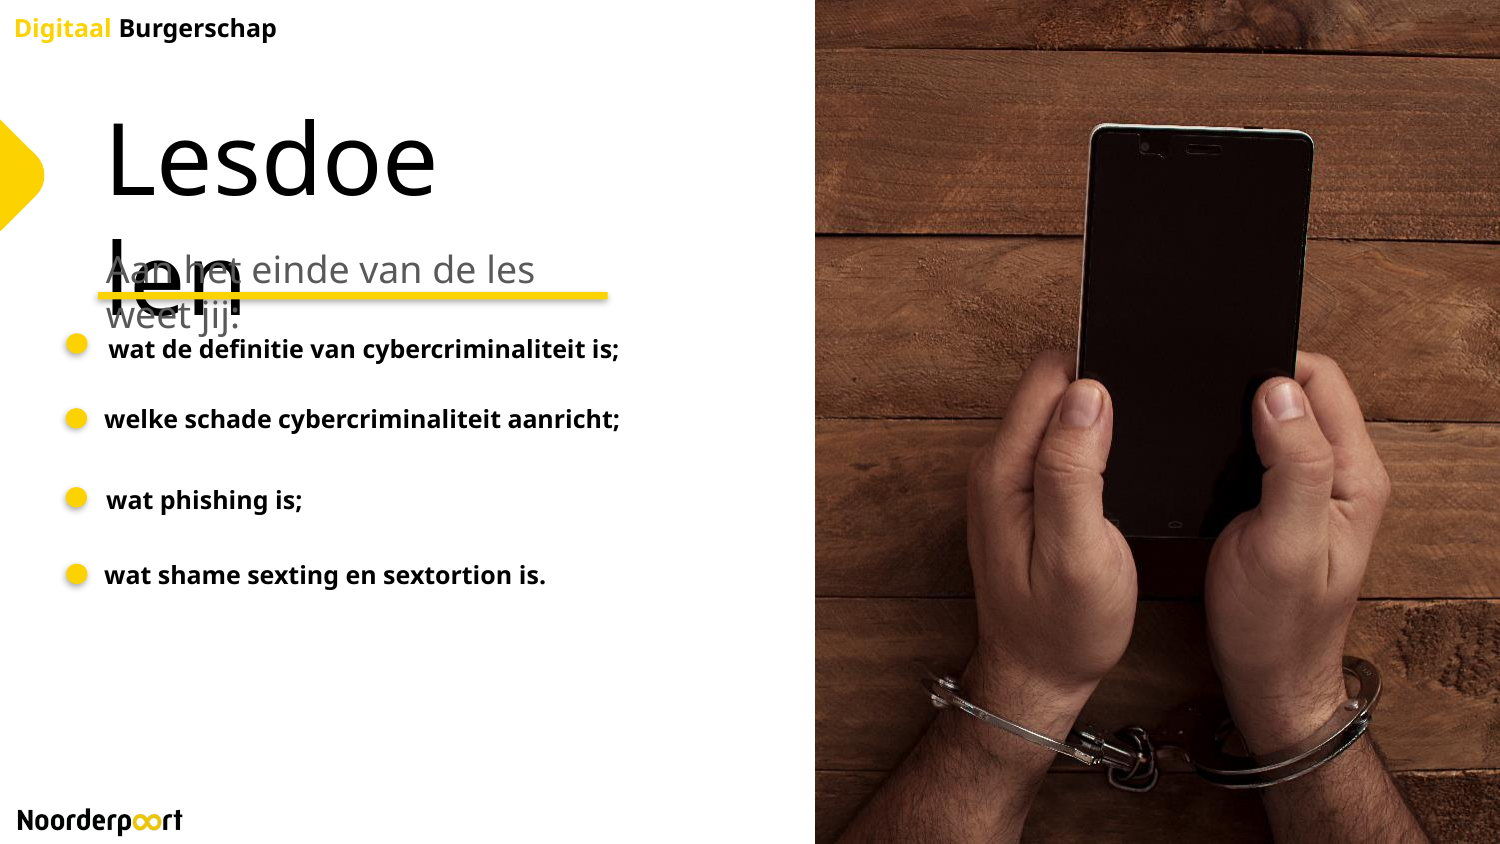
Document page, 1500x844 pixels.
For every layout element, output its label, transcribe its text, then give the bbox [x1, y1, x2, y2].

text_box [65, 486, 88, 509]
text_box welke schade cybercriminaliteit aanricht; [89, 381, 810, 442]
text_box wat phishing is; [91, 462, 810, 522]
text_box Aan het einde van de les weet jij: [91, 238, 643, 344]
text_box [65, 407, 88, 430]
picture [815, 0, 1500, 844]
picture [16, 807, 183, 838]
text_box [65, 332, 89, 355]
text_box Lesdoelen [89, 87, 469, 311]
text_box [0, 99, 47, 215]
text_box [65, 562, 89, 585]
text_box wat de definitie van cybercriminaliteit is; [86, 311, 772, 371]
text_box wat shame sexting en sextortion is. [89, 536, 810, 597]
text_box Digitaal Burgerschap [0, 4, 314, 50]
text_box [0, 119, 45, 232]
